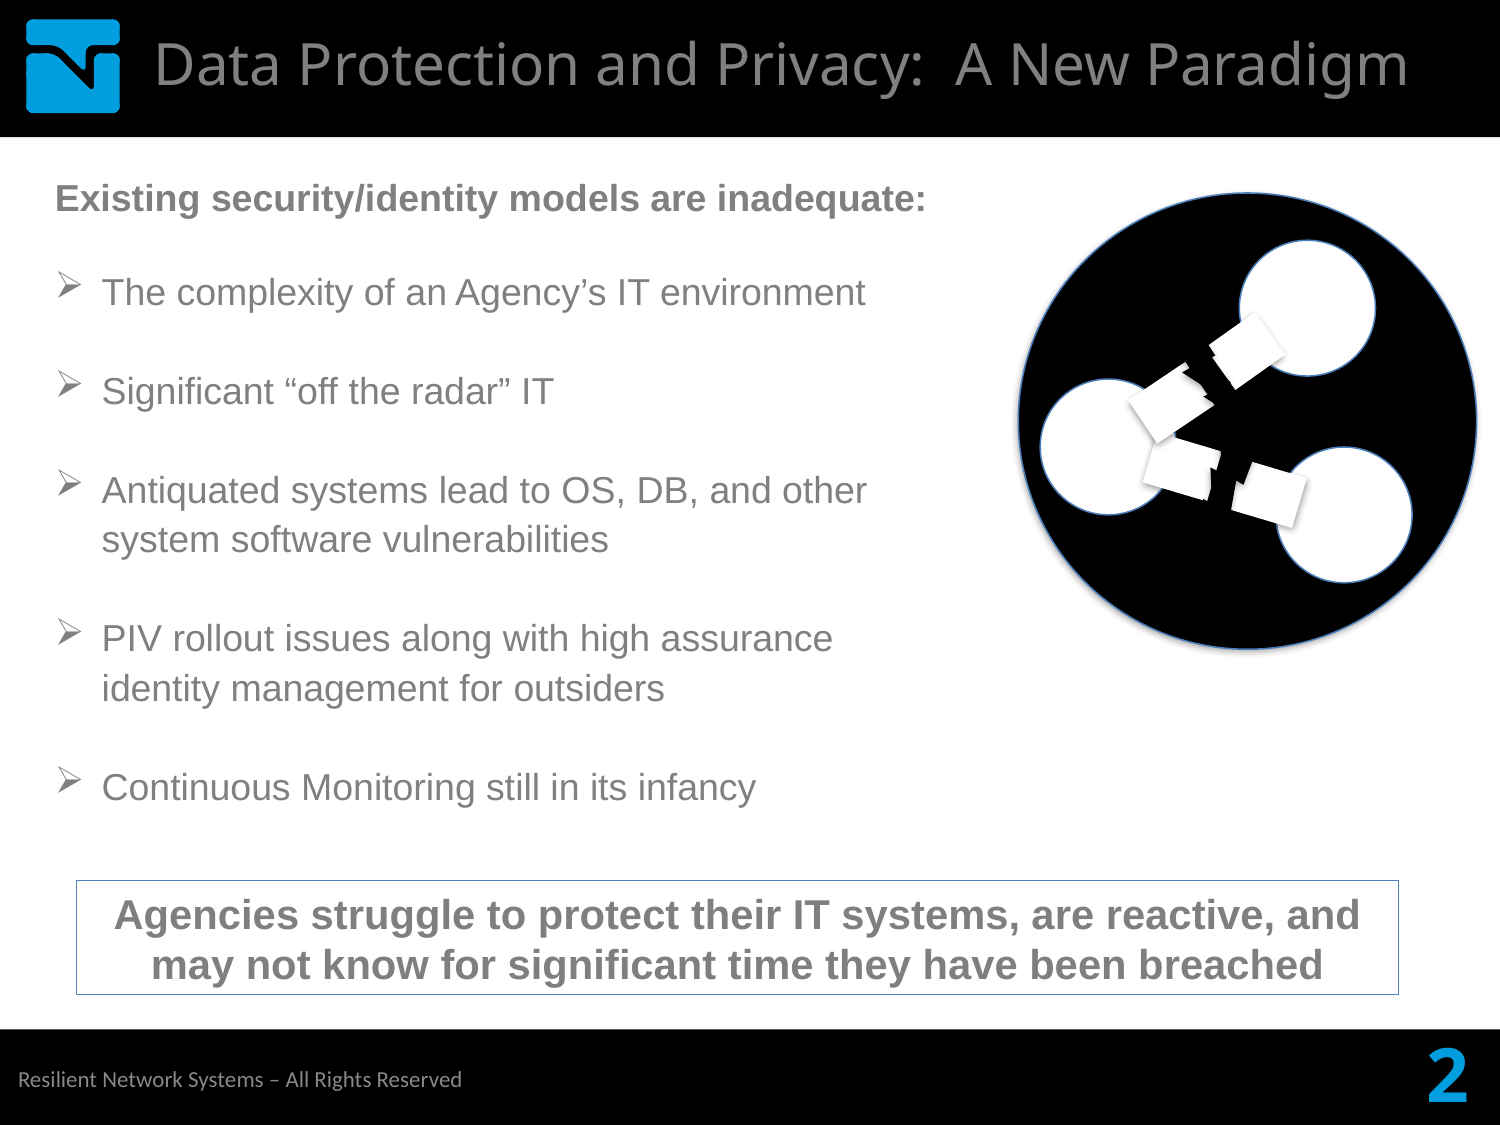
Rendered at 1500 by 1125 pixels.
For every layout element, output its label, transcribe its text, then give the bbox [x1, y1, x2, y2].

text_box Resilient Network Systems – All Rights Reserved [3, 1057, 729, 1118]
text_box Existing security/identity models are inadequate: The complexity of an Agency’s IT environment Significant “off the radar” IT Antiquated systems lead to OS, DB, and other system software vulnerabilities PIV rollout issues along with high assurance identity management for outsiders Continuous Monitoring still in its infancy [40, 166, 973, 964]
picture [26, 44, 120, 88]
text_box Data Protection and Privacy: A New Paradigm [138, 20, 1500, 105]
slide_number 2 [1134, 1048, 1485, 1109]
text_box [0, 0, 1500, 138]
text_box Agencies struggle to protect their IT systems, are reactive, and may not know for significant time they have been breached [76, 880, 1399, 995]
text_box [0, 1029, 1500, 1125]
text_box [1018, 192, 1477, 650]
